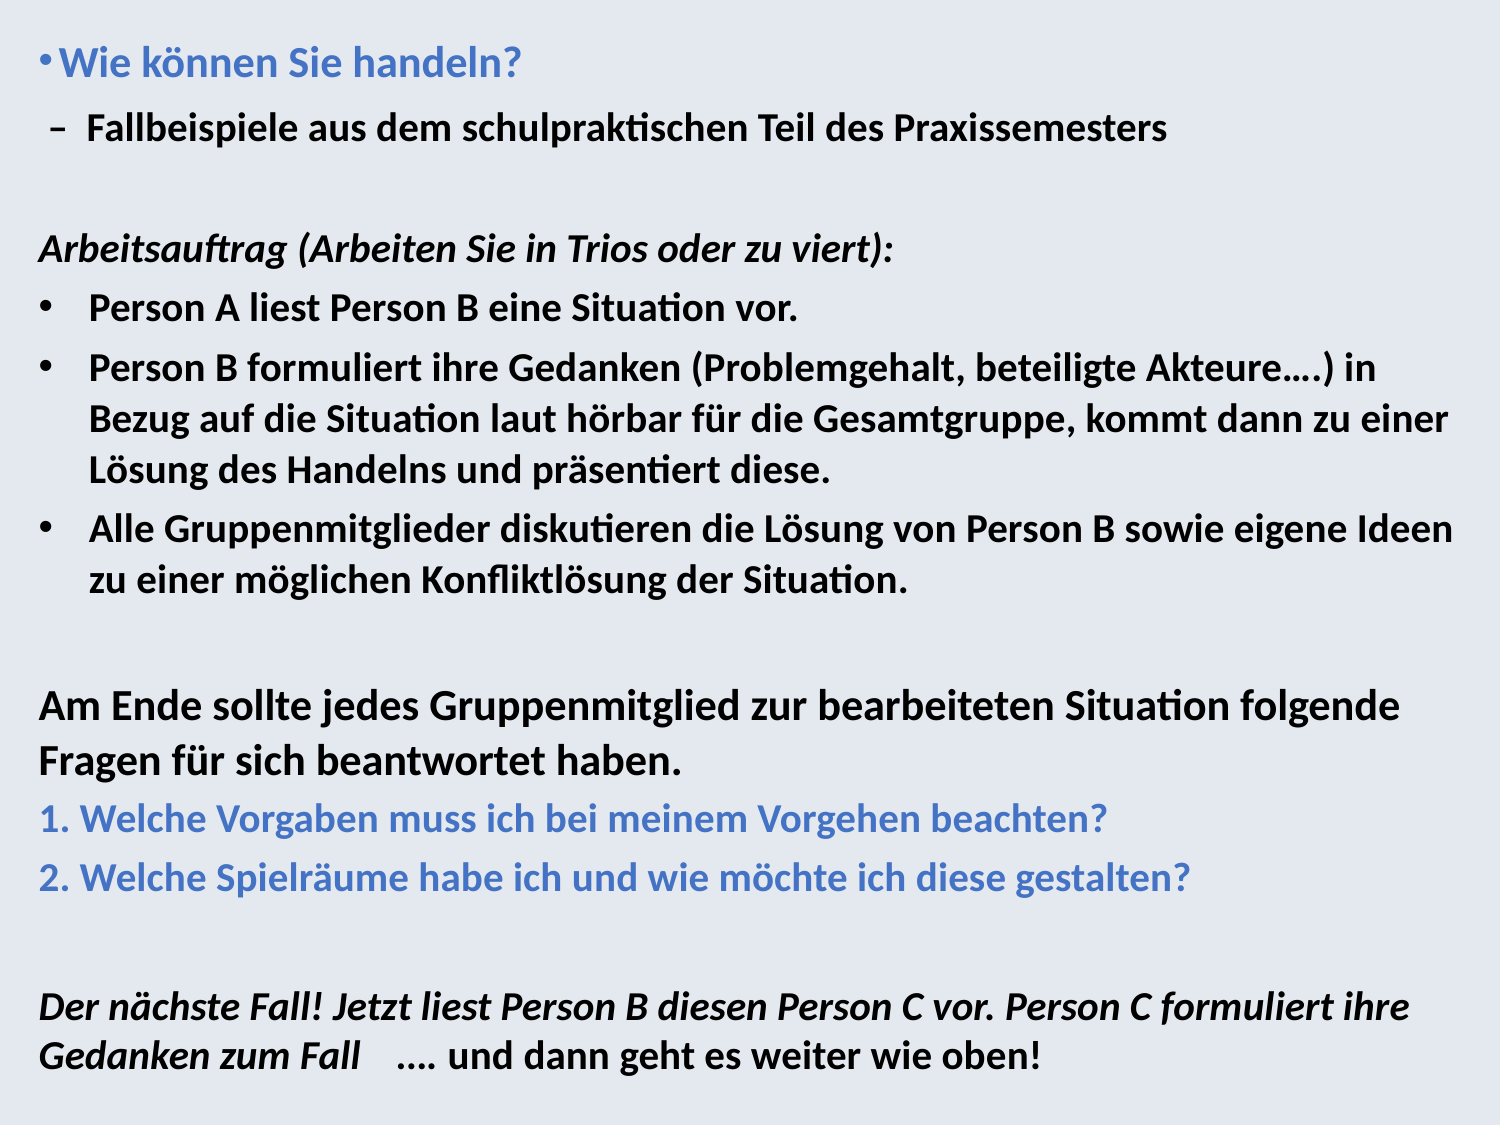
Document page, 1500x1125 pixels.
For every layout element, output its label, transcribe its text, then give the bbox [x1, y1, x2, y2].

list Wie können Sie handeln? – Fallbeispiele aus dem schulpraktischen Teil des Praxissemesters Arbeitsauftrag (Arbeiten Sie in Trios oder zu viert): Person A liest Person B eine Situation vor. Person B formuliert ihre Gedanken (Problemgehalt, beteiligte Akteure….) in Bezug auf die Situation laut hörbar für die Gesamtgruppe, kommt dann zu einer Lösung des Handelns und präsentiert diese. Alle Gruppenmitglieder diskutieren die Lösung von Person B sowie eigene Ideen zu einer möglichen Konfliktlösung der Situation. Am Ende sollte jedes Gruppenmitglied zur bearbeiteten Situation folgende Fragen für sich beantwortet haben. 1. Welche Vorgaben muss ich bei meinem Vorgehen beachten? 2. Welche Spielräume habe ich und wie möchte ich diese gestalten? Der nächste Fall! Jetzt liest Person B diesen Person C vor. Person C formuliert ihre Gedanken zum Fall …. und dann geht es weiter wie oben! [23, 0, 1483, 1094]
